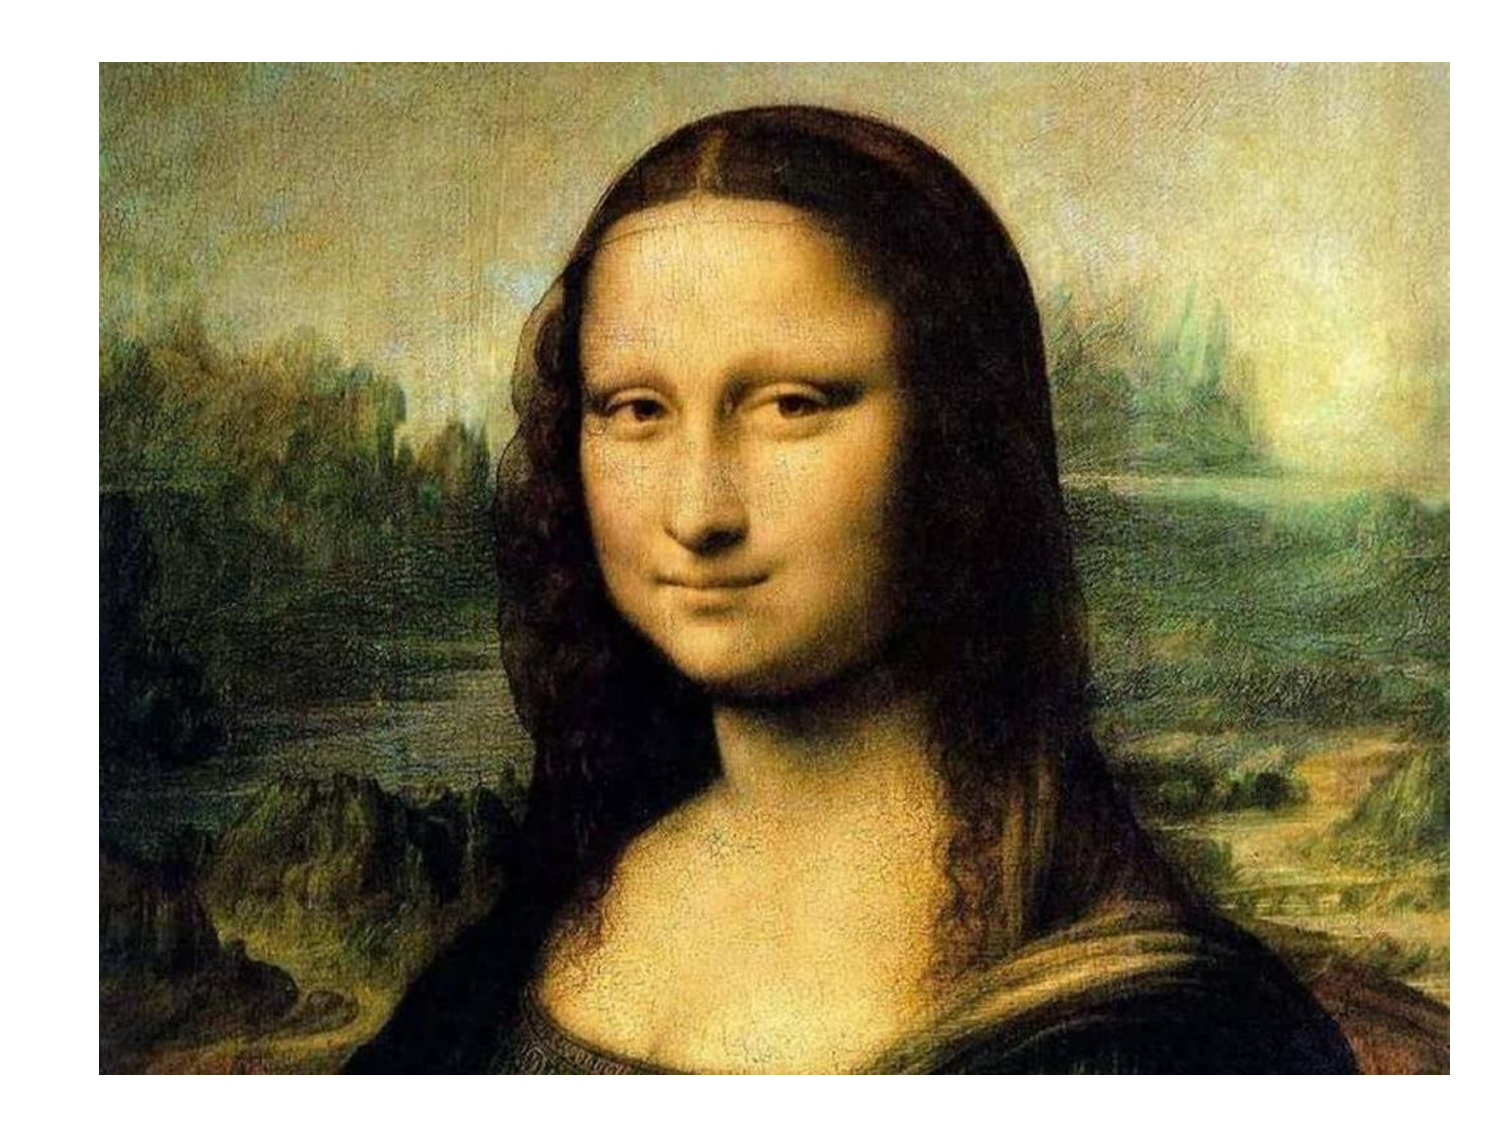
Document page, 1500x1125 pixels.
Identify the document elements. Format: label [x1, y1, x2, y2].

picture [99, 62, 1451, 1076]
